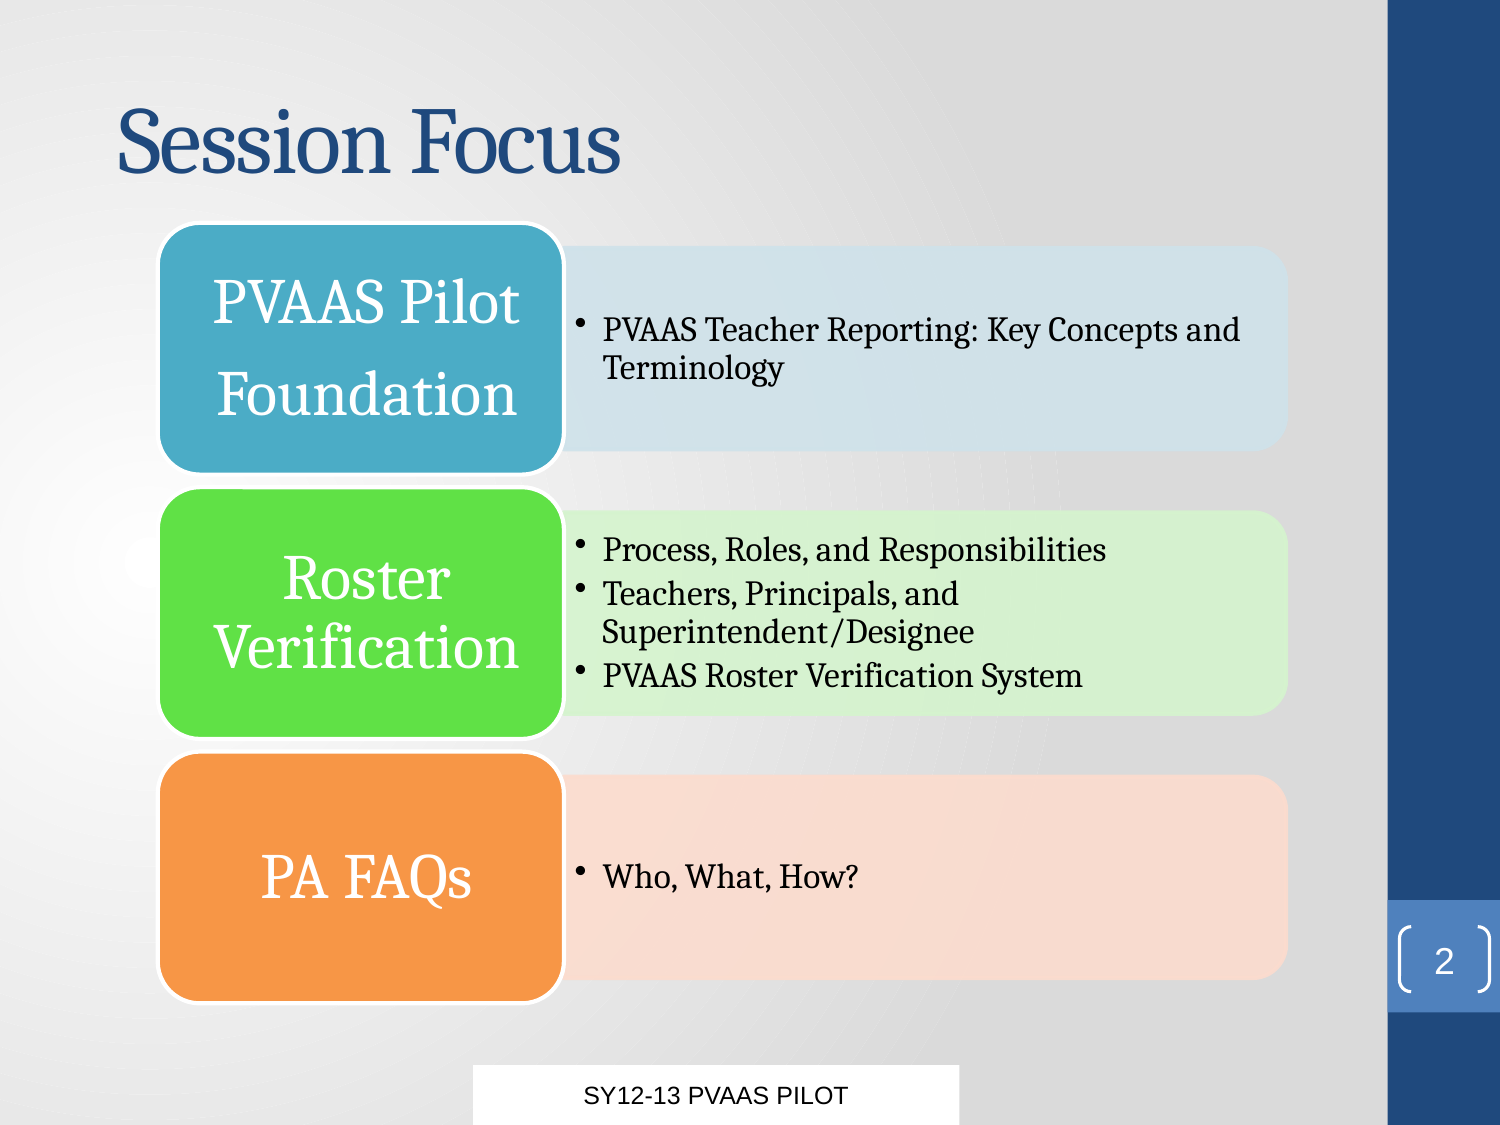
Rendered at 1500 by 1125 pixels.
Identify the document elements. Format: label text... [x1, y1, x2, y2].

footer SY12-13 PVAAS PILOT [473, 1065, 960, 1125]
title Session Focus [103, 49, 1450, 222]
slide_number 2 [1397, 925, 1492, 994]
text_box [157, 221, 1287, 1005]
